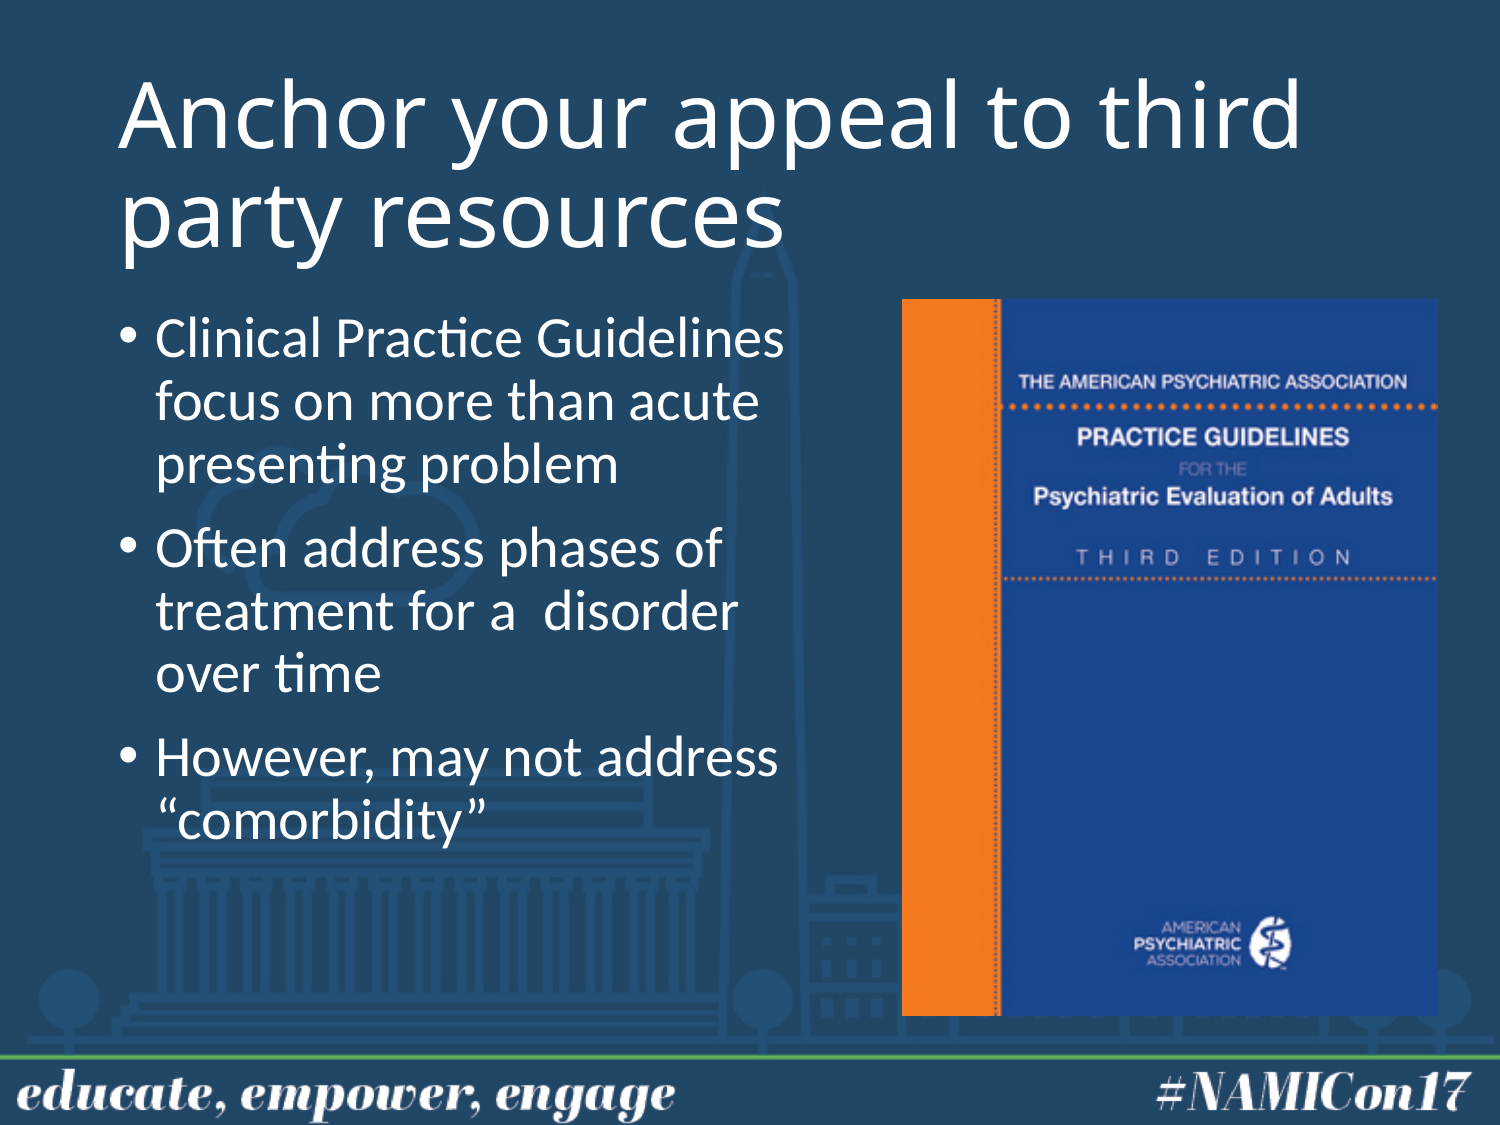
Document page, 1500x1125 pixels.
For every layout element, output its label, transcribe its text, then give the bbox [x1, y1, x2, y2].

list Clinical Practice Guidelines focus on more than acute presenting problem Often address phases of treatment for a disorder over time However, may not address “comorbidity” [103, 299, 860, 1014]
picture [0, 0, 1500, 1125]
title Anchor your appeal to third party resources [103, 59, 1397, 278]
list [902, 299, 1438, 1016]
